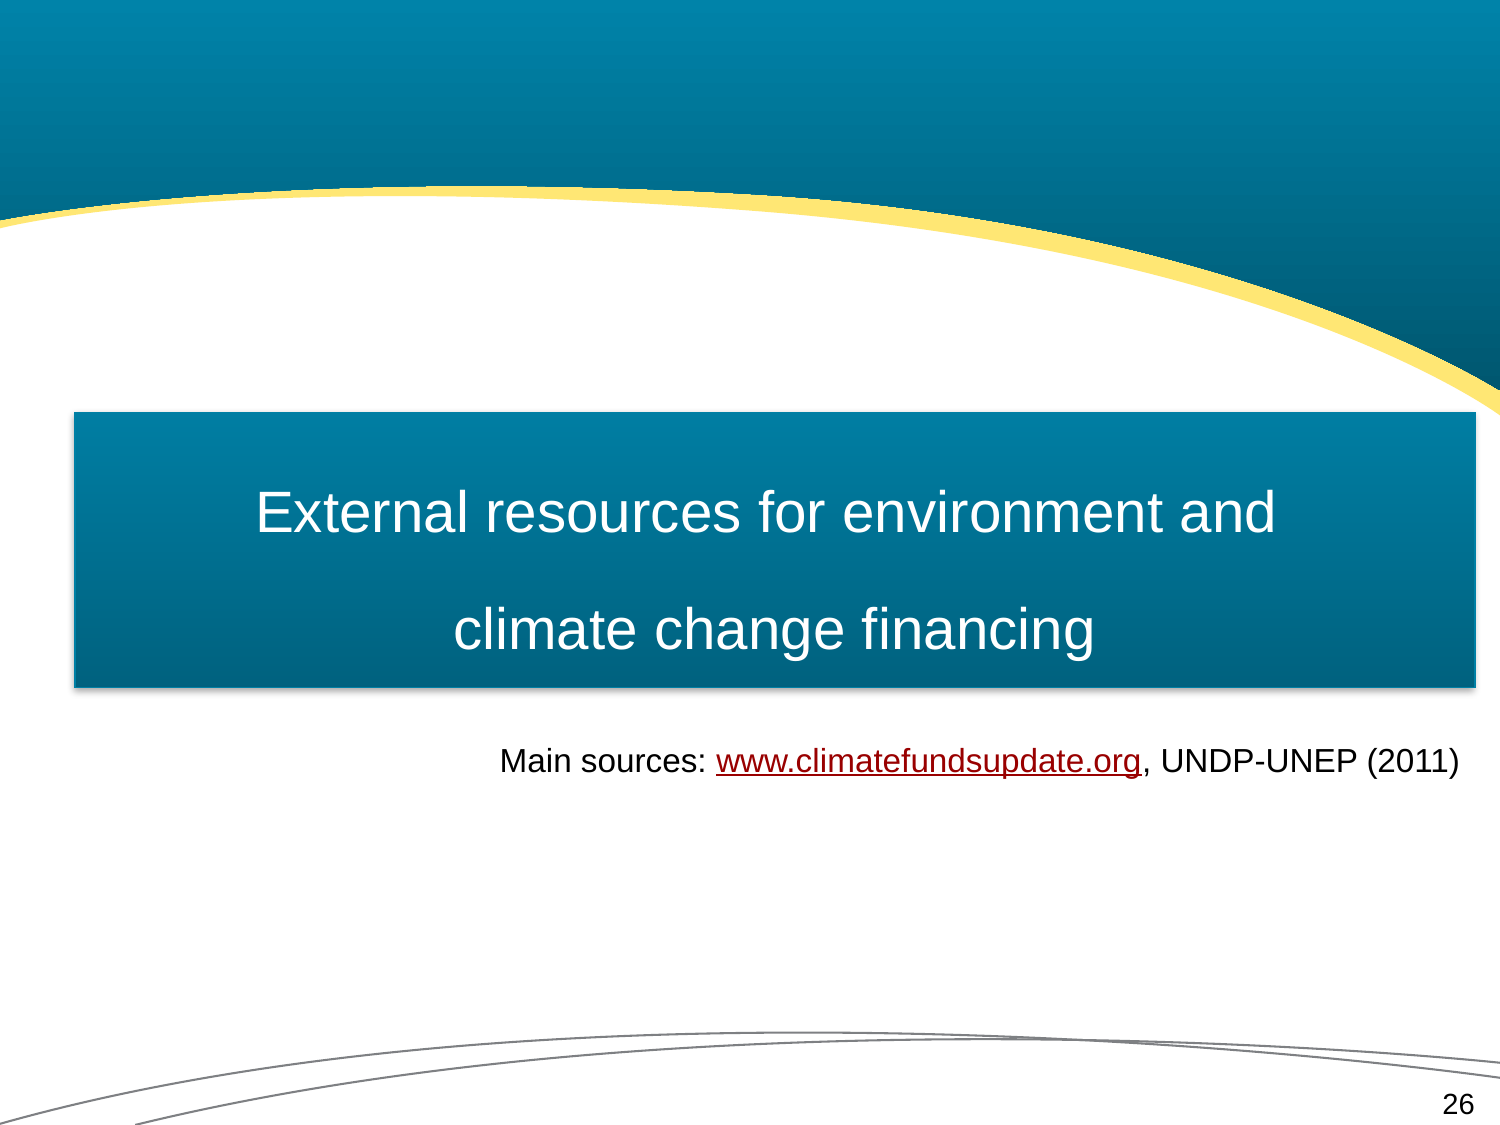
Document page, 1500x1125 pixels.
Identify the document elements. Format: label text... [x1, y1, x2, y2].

text_box Main sources: www.climatefundsupdate.org, UNDP-UNEP (2011) [349, 731, 1475, 787]
slide_number 26 [1124, 1084, 1476, 1113]
list External resources for environment and climate change financing [74, 412, 1476, 688]
